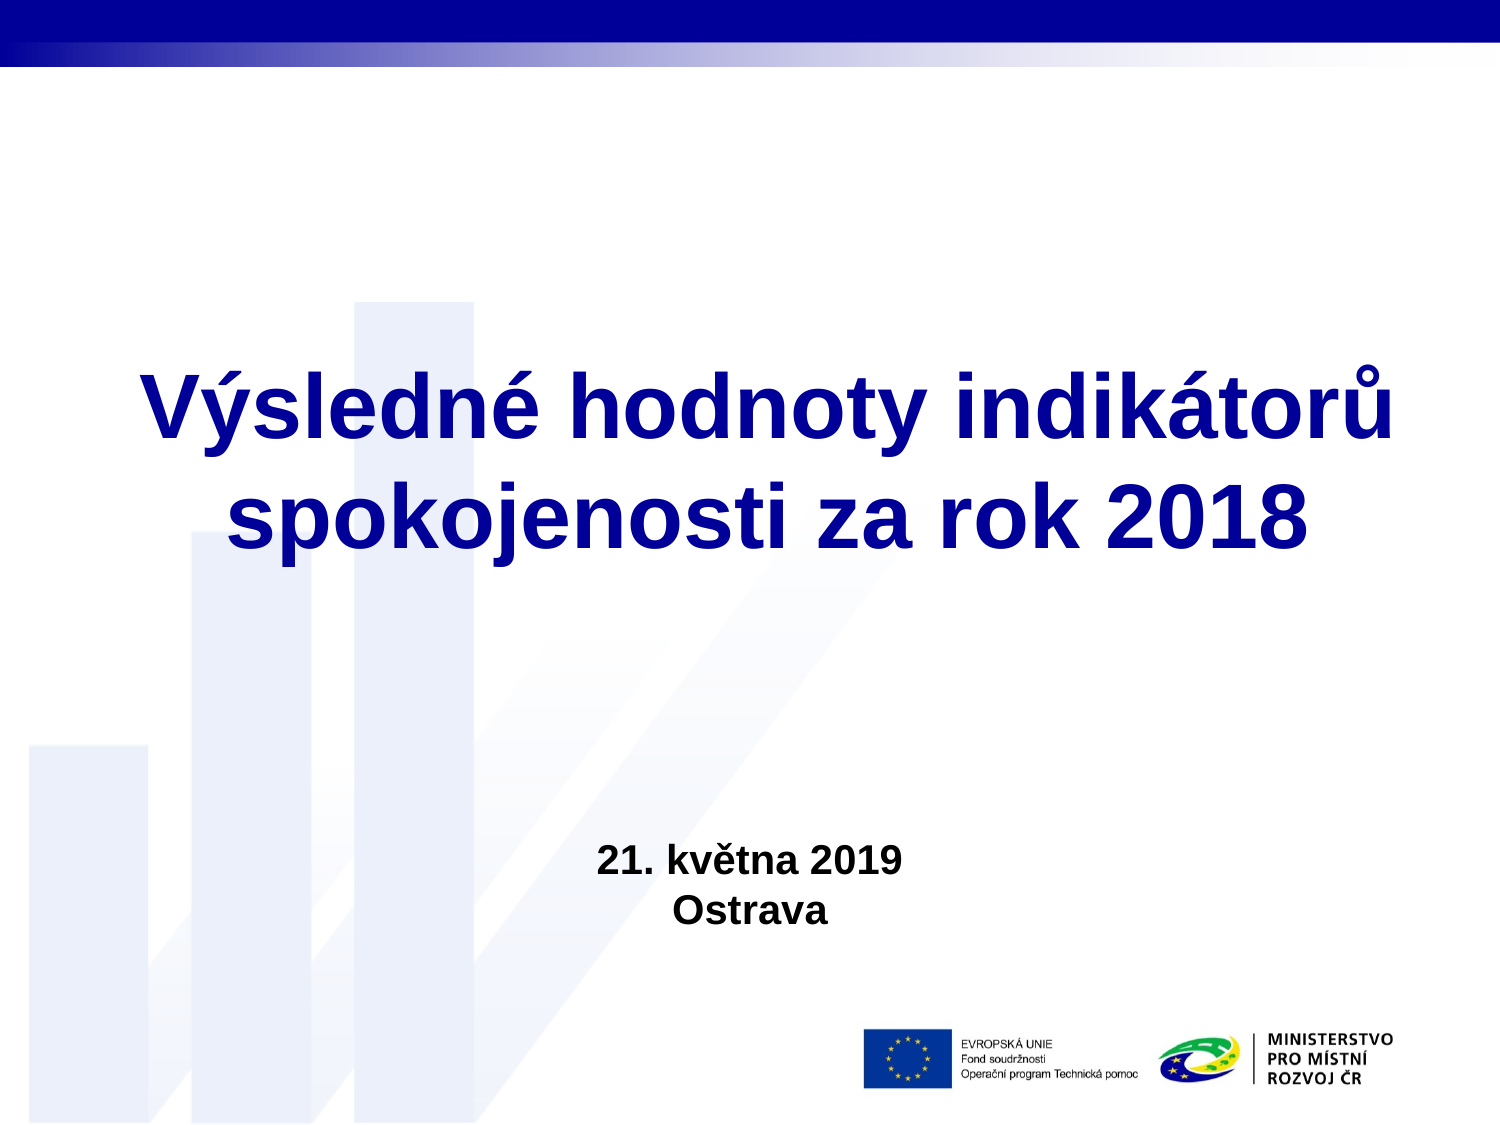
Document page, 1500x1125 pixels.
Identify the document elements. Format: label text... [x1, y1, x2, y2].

title Výsledné hodnoty indikátorů spokojenosti za rok 2018 [112, 255, 1425, 575]
subtitle 21. května 2019 Ostrava [112, 727, 1388, 941]
picture [29, 302, 1412, 1125]
